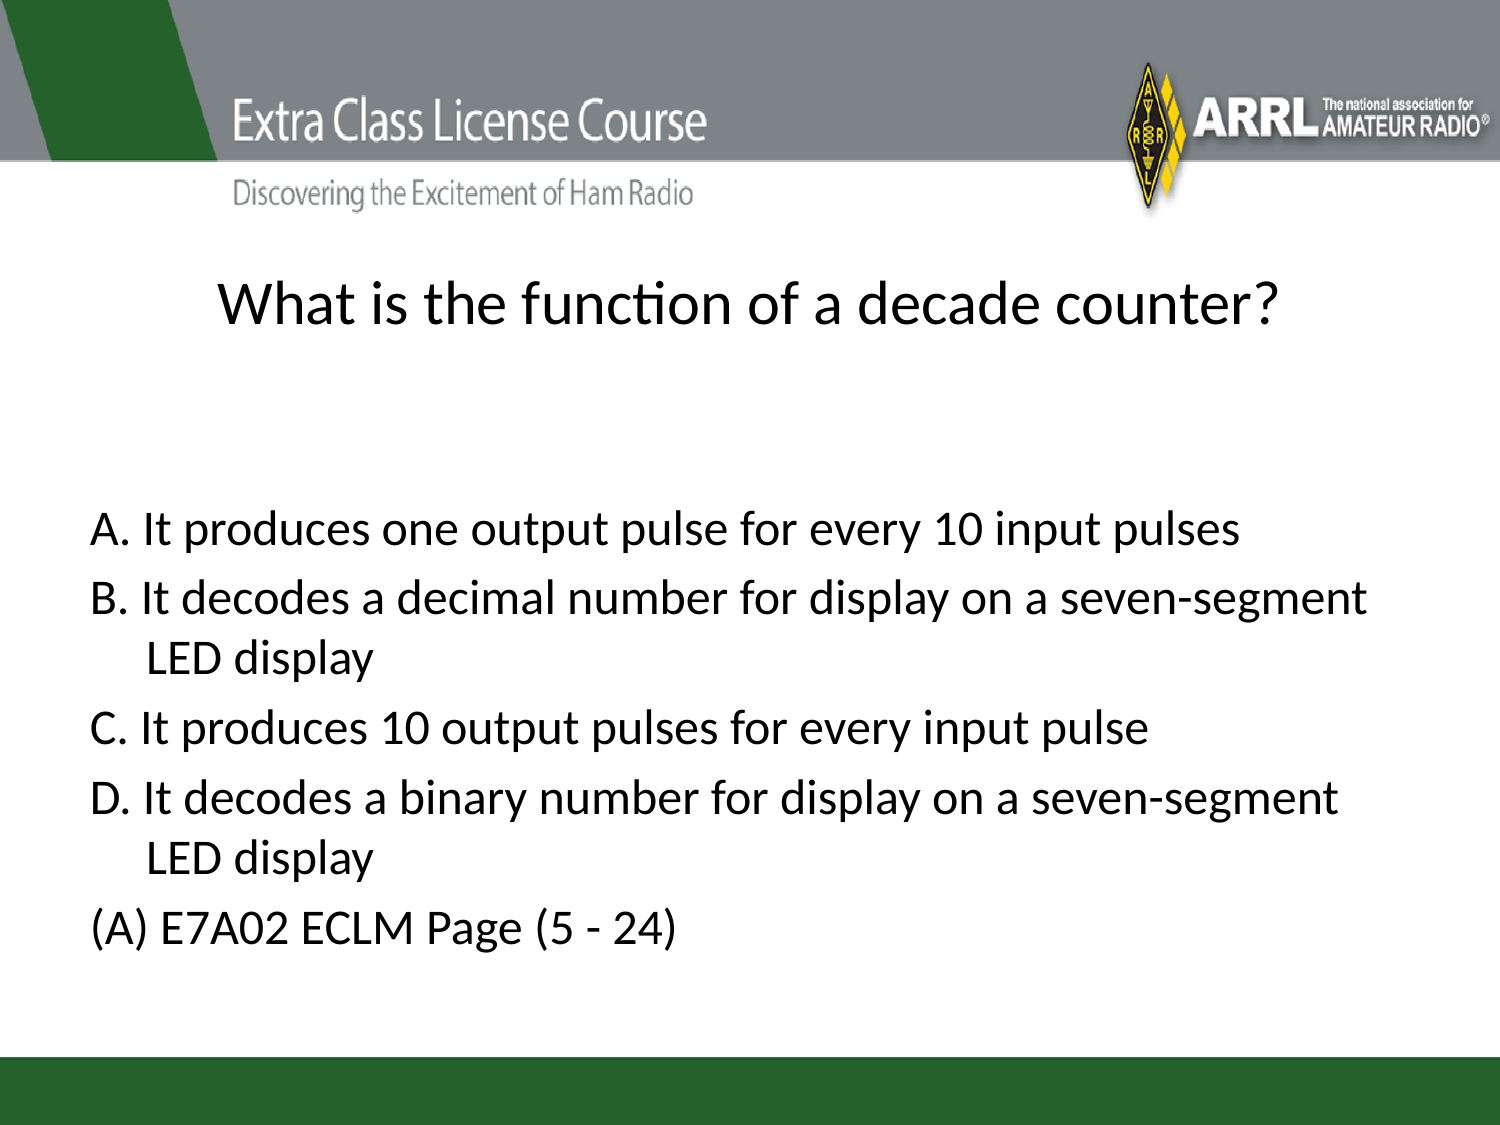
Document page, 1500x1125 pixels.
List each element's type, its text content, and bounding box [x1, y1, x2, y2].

list A. It produces one output pulse for every 10 input pulses B. It decodes a decimal number for display on a seven-segment LED display C. It produces 10 output pulses for every input pulse D. It decodes a binary number for display on a seven-segment LED display (A) E7A02 ECLM Page (5 - 24) [75, 487, 1425, 1005]
title What is the function of a decade counter? [75, 254, 1425, 435]
picture [0, 0, 1500, 1125]
